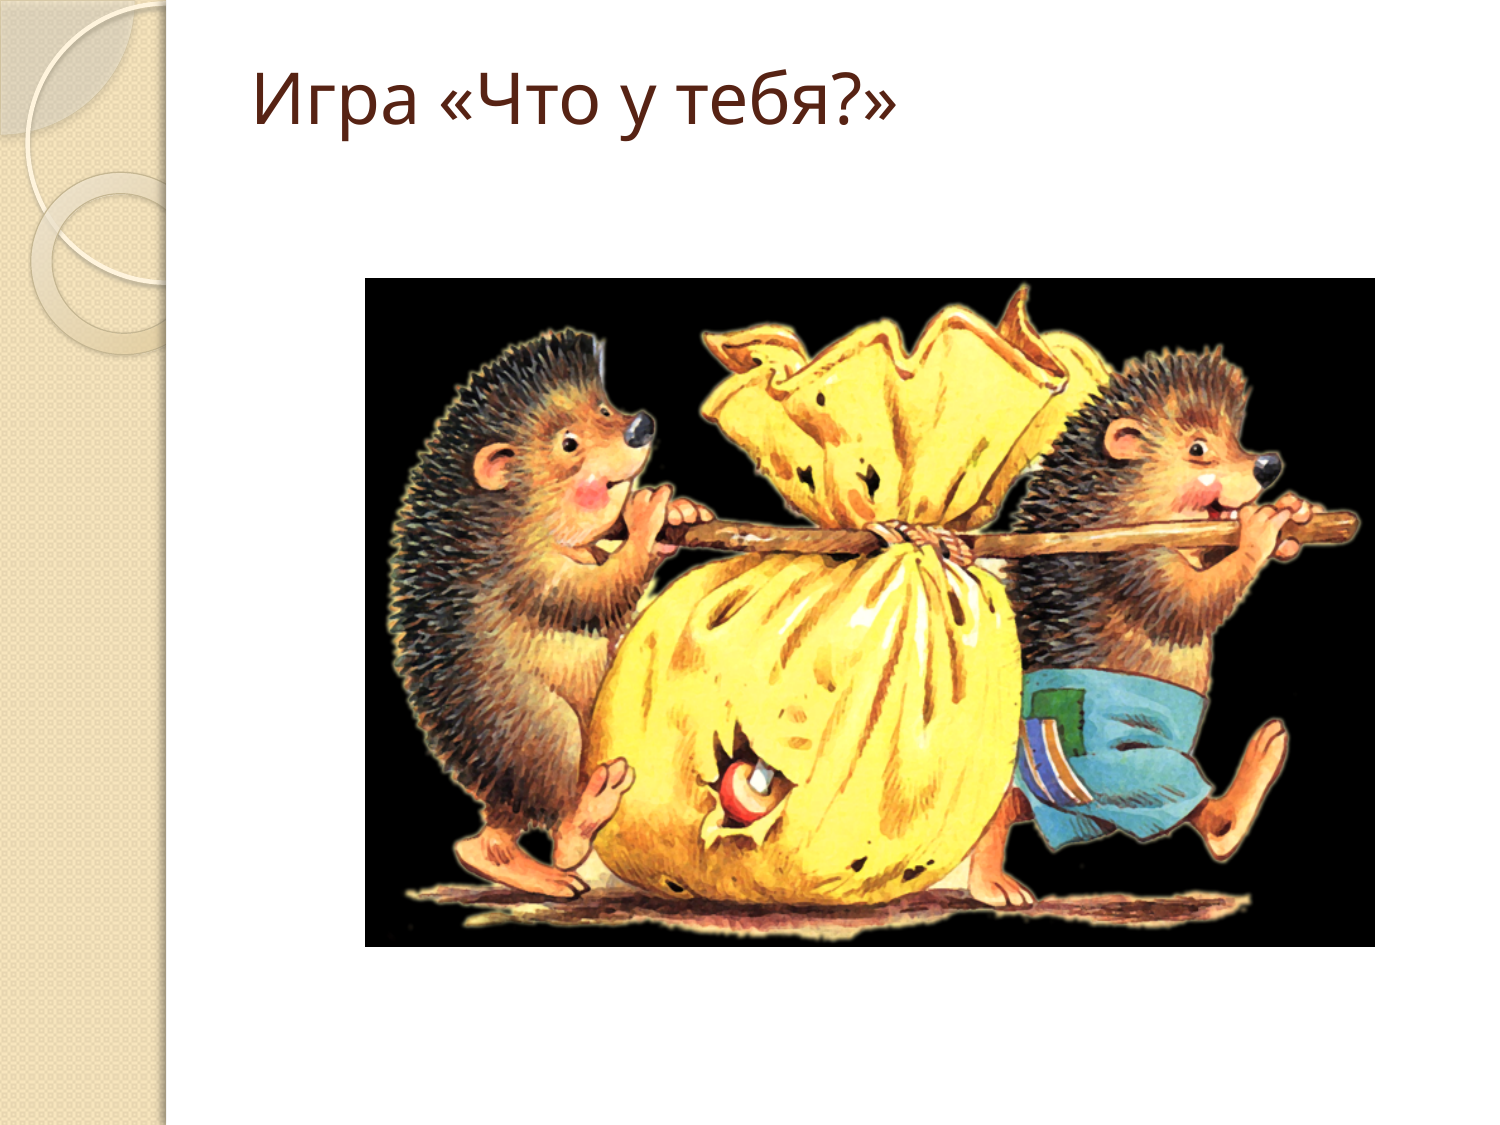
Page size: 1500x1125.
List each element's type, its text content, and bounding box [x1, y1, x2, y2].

picture [365, 278, 1376, 948]
title Игра «Что у тебя?» [235, 45, 1466, 233]
